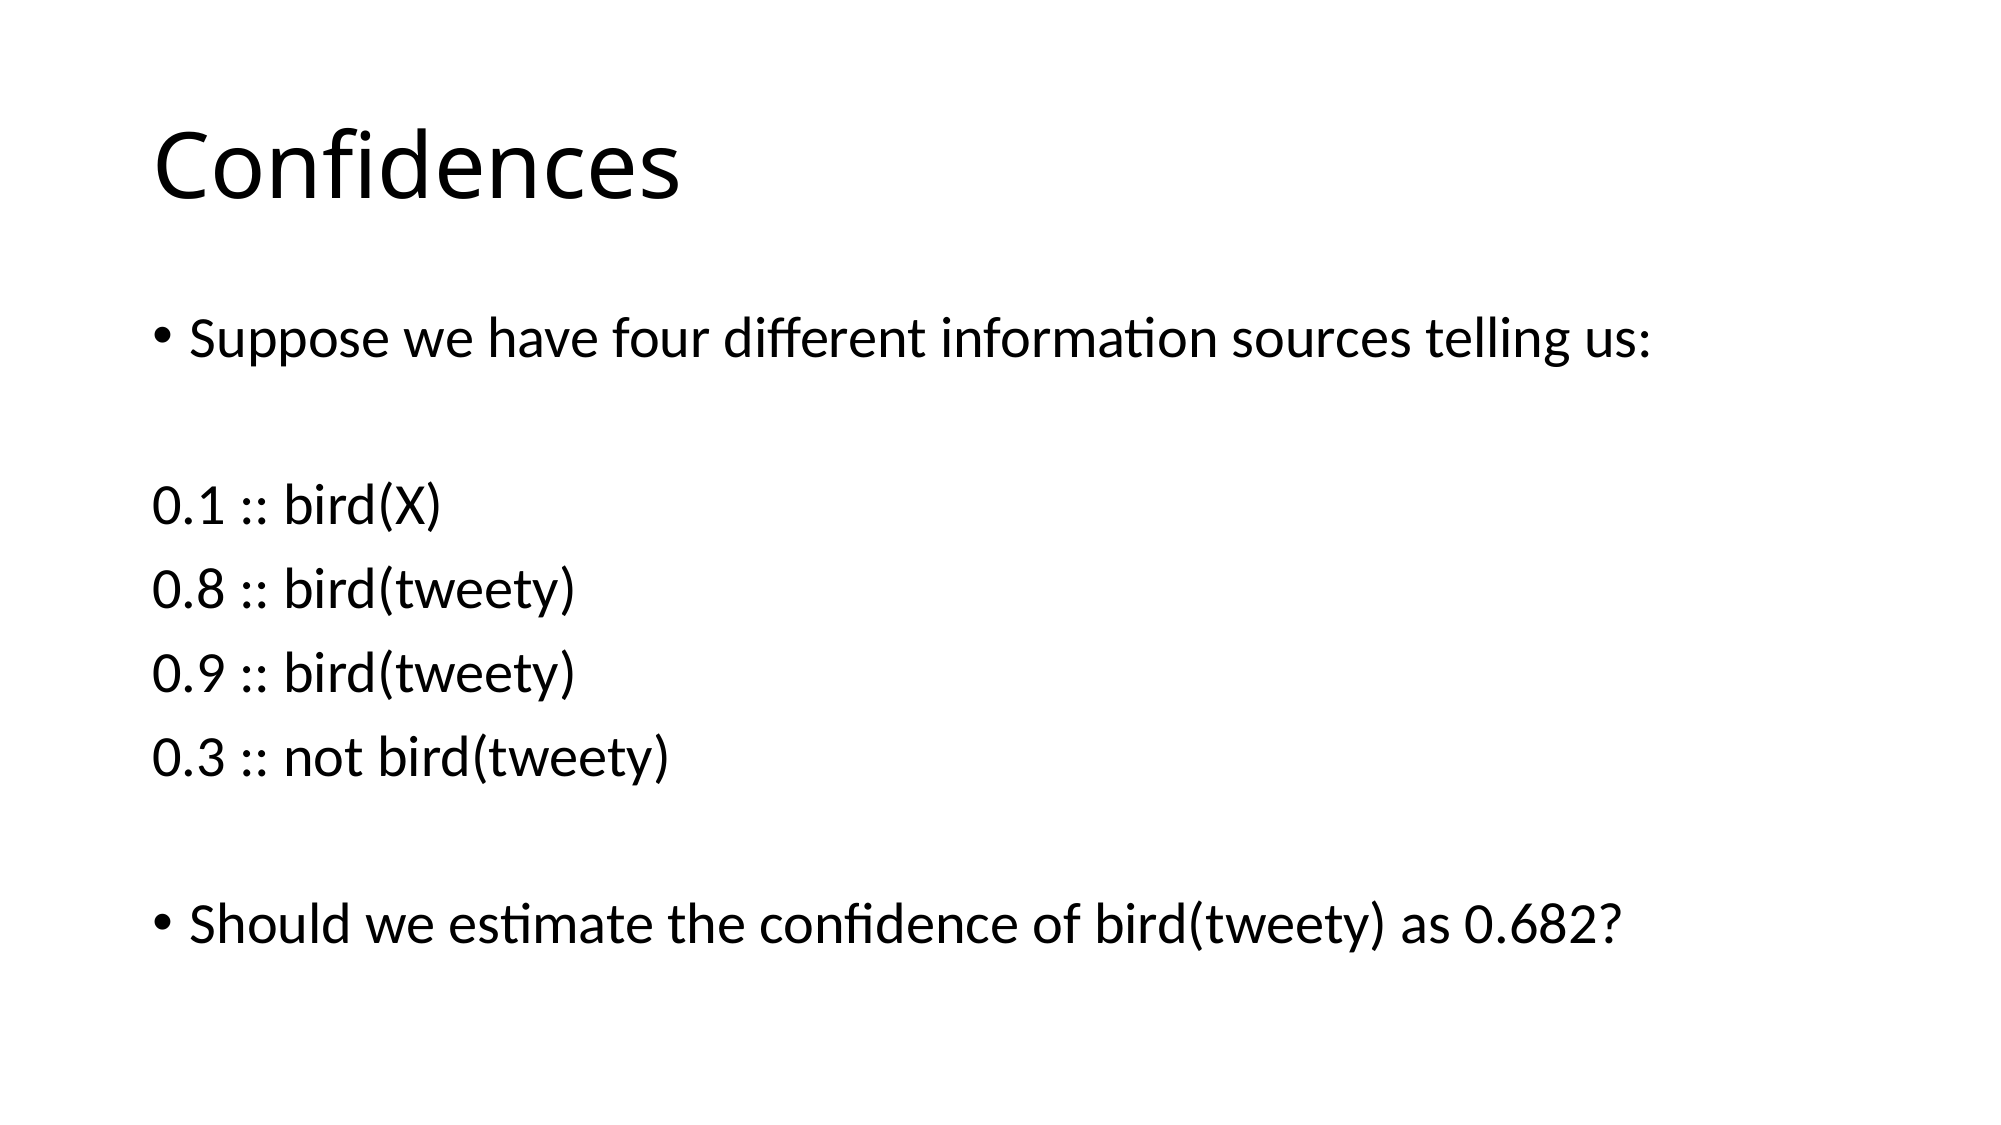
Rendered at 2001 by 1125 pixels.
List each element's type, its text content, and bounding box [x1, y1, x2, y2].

list Suppose we have four different information sources telling us: 0.1 :: bird(X) 0.8 :: bird(tweety) 0.9 :: bird(tweety) 0.3 :: not bird(tweety) Should we estimate the confidence of bird(tweety) as 0.682? [137, 299, 1863, 1014]
title Confidences [137, 59, 1863, 278]
